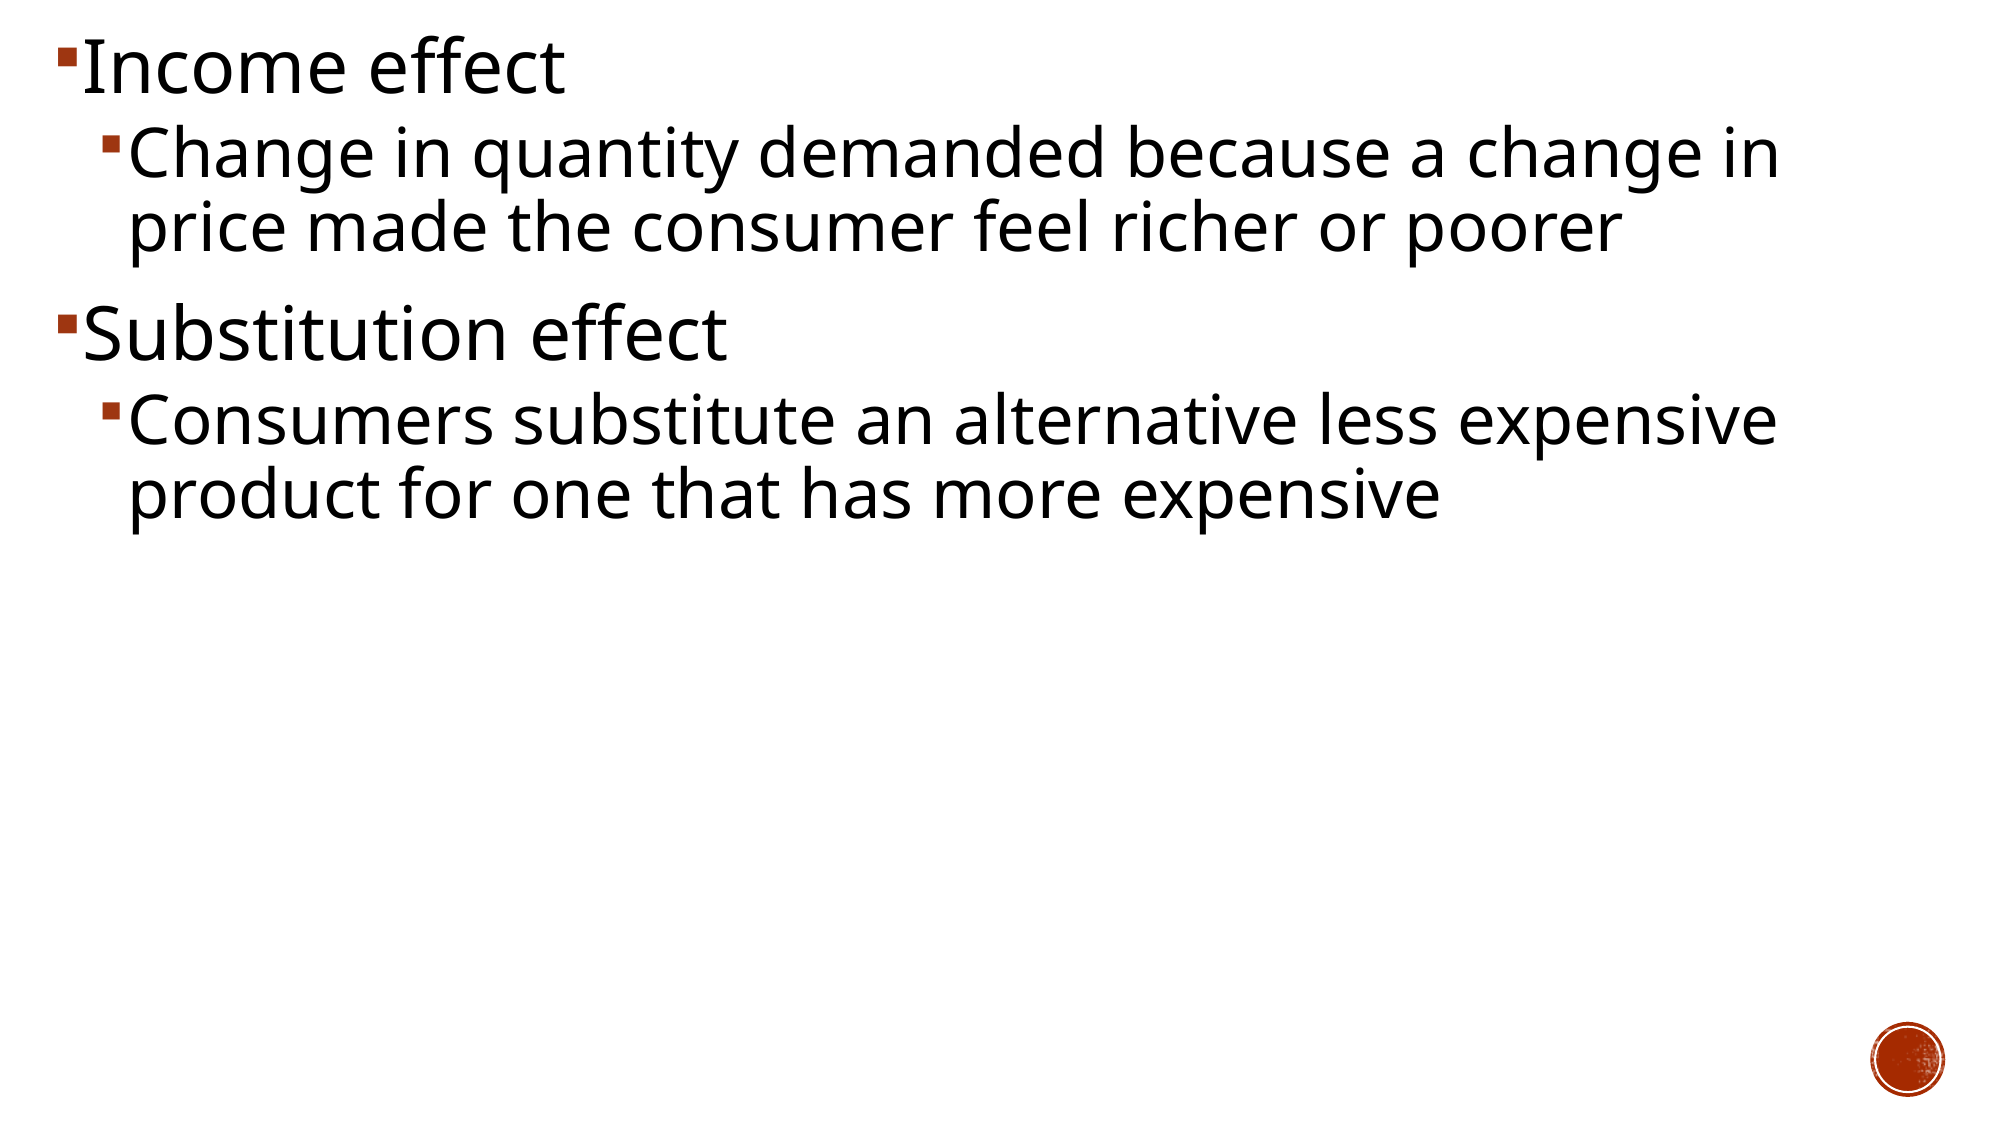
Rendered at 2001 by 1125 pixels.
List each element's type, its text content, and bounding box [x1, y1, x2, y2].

list Income effect Change in quantity demanded because a change in price made the consumer feel richer or poorer Substitution effect Consumers substitute an alternative less expensive product for one that has more expensive [37, 21, 1961, 1101]
